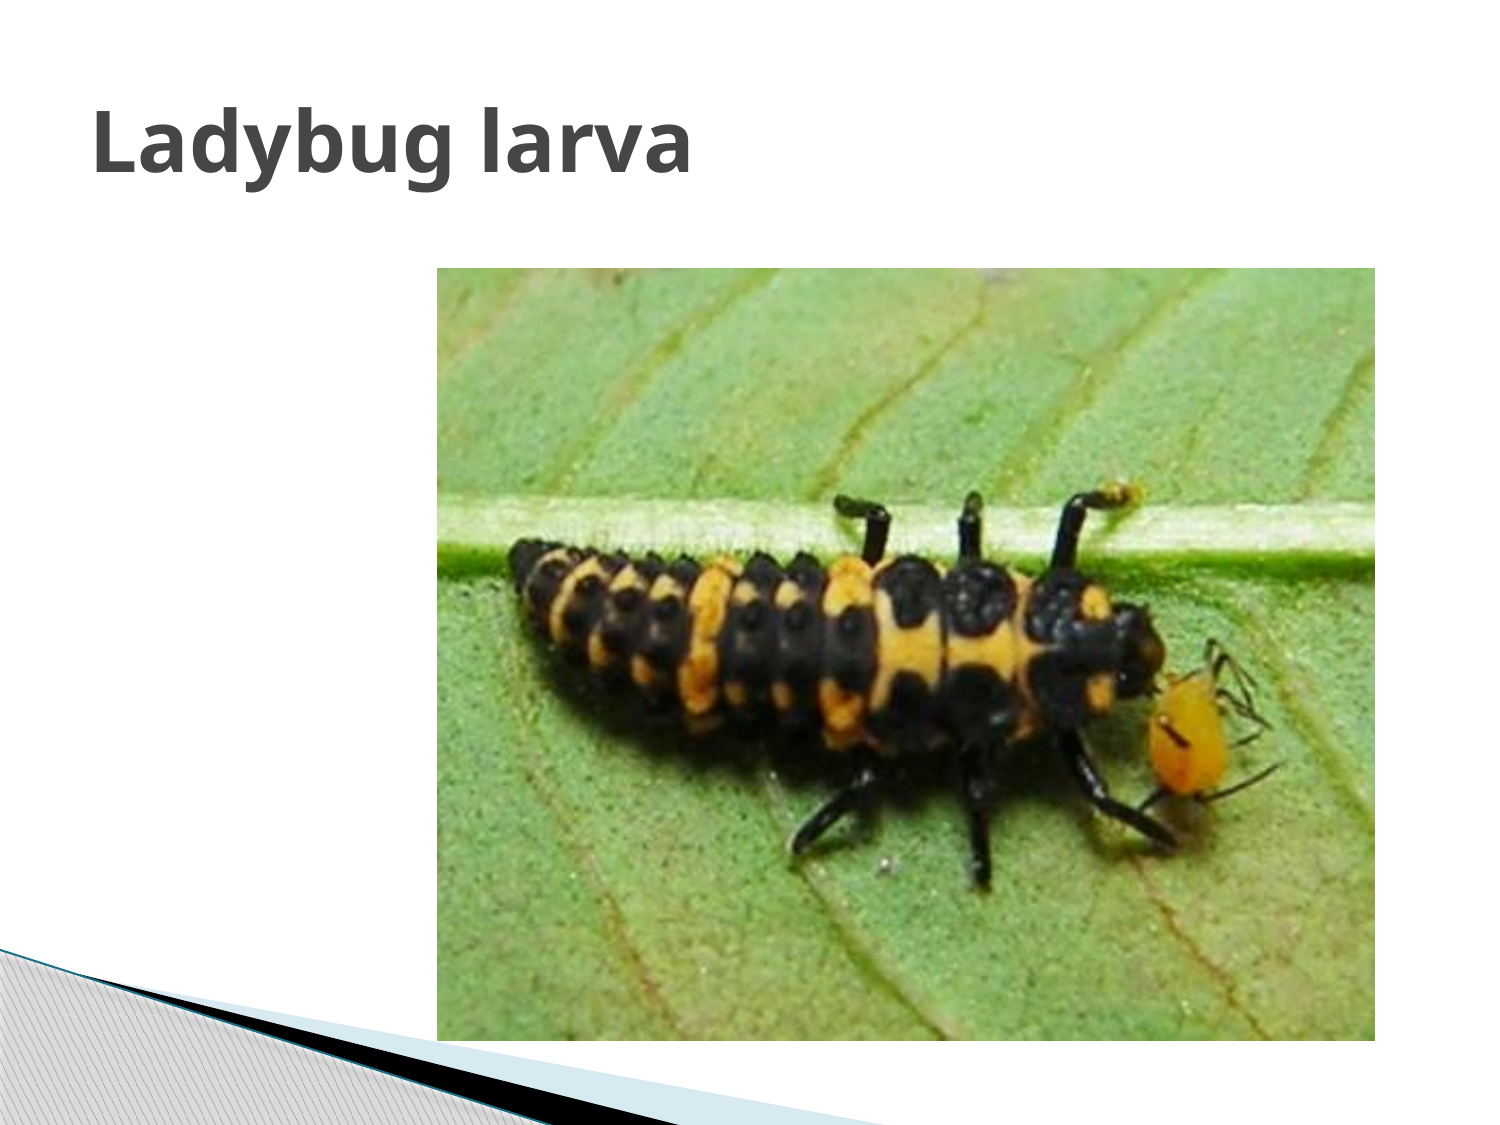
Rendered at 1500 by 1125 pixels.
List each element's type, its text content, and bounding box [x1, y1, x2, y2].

title Ladybug larva [75, 45, 1425, 233]
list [437, 268, 1376, 1041]
